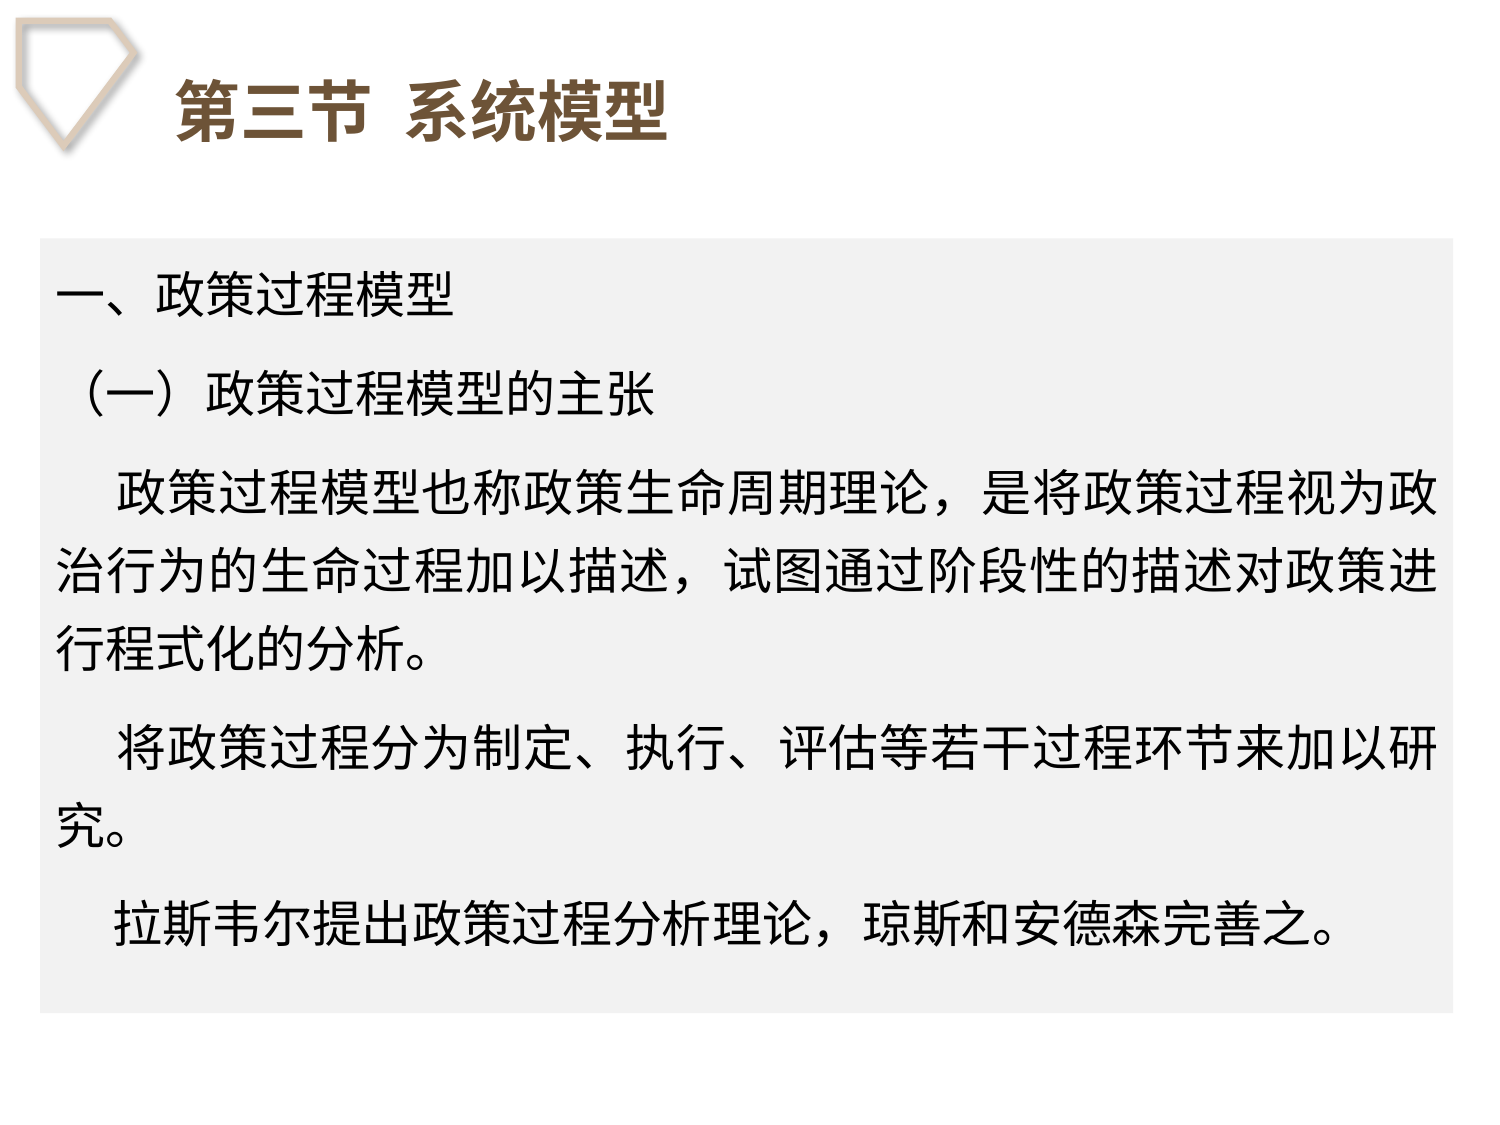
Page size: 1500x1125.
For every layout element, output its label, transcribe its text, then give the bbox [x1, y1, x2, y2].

title 第三节 系统模型 [158, 0, 1456, 159]
list 一、政策过程模型 （一）政策过程模型的主张 政策过程模型也称政策生命周期理论，是将政策过程视为政治行为的生命过程加以描述，试图通过阶段性的描述对政策进行程式化的分析。 将政策过程分为制定、执行、评估等若干过程环节来加以研究。 拉斯韦尔提出政策过程分析理论，琼斯和安德森完善之。 [40, 238, 1454, 1014]
